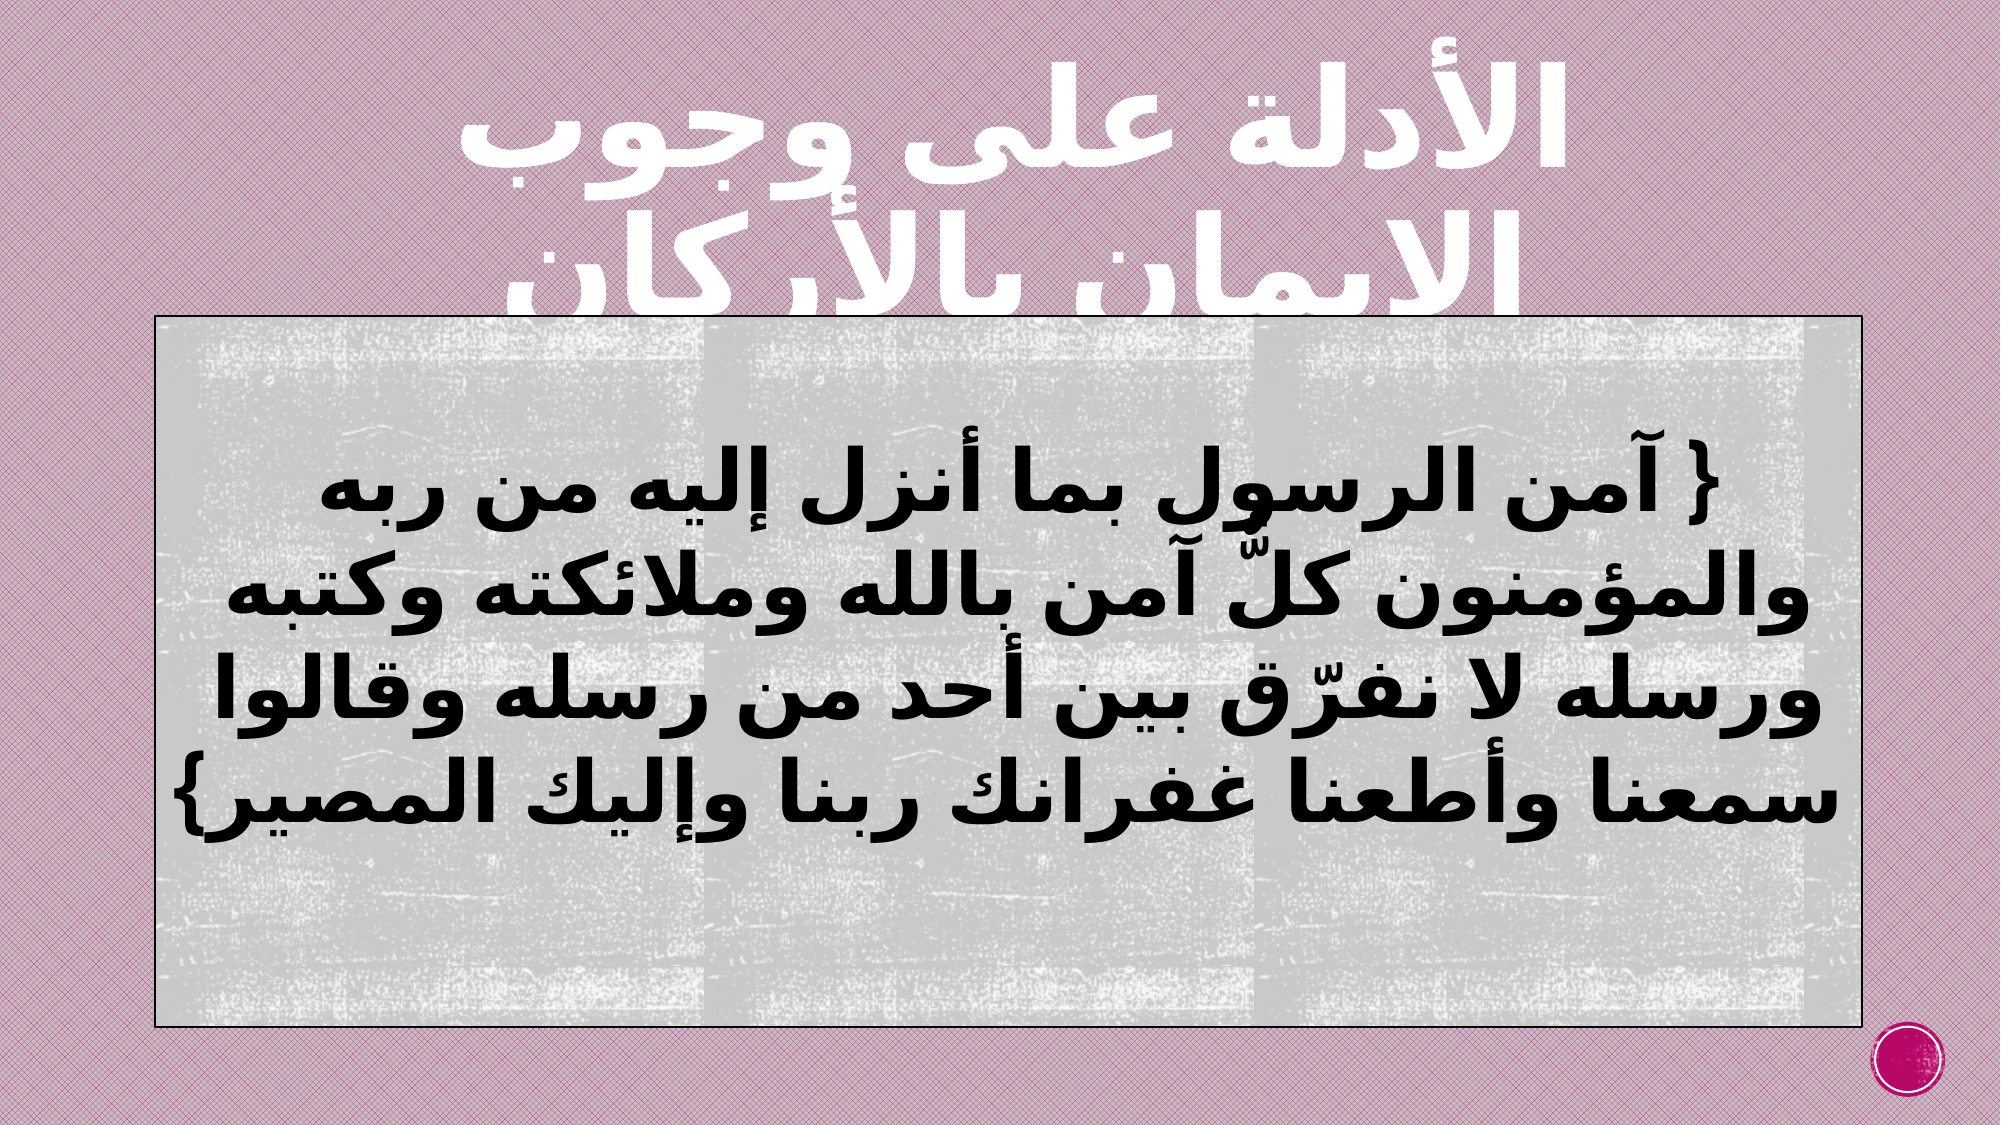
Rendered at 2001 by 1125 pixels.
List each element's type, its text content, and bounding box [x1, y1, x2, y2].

title الأدلة على وجوب الإيمان بالأركان [194, 44, 1836, 315]
list { آمن الرسول بما أنزل إليه من ربه والمؤمنون كلٌّ آمن بالله وملائكته وكتبه ورسله لا نفرّق بين أحد من رسله وقالوا سمعنا وأطعنا غفرانك ربنا وإليك المصير} [154, 315, 1863, 1028]
